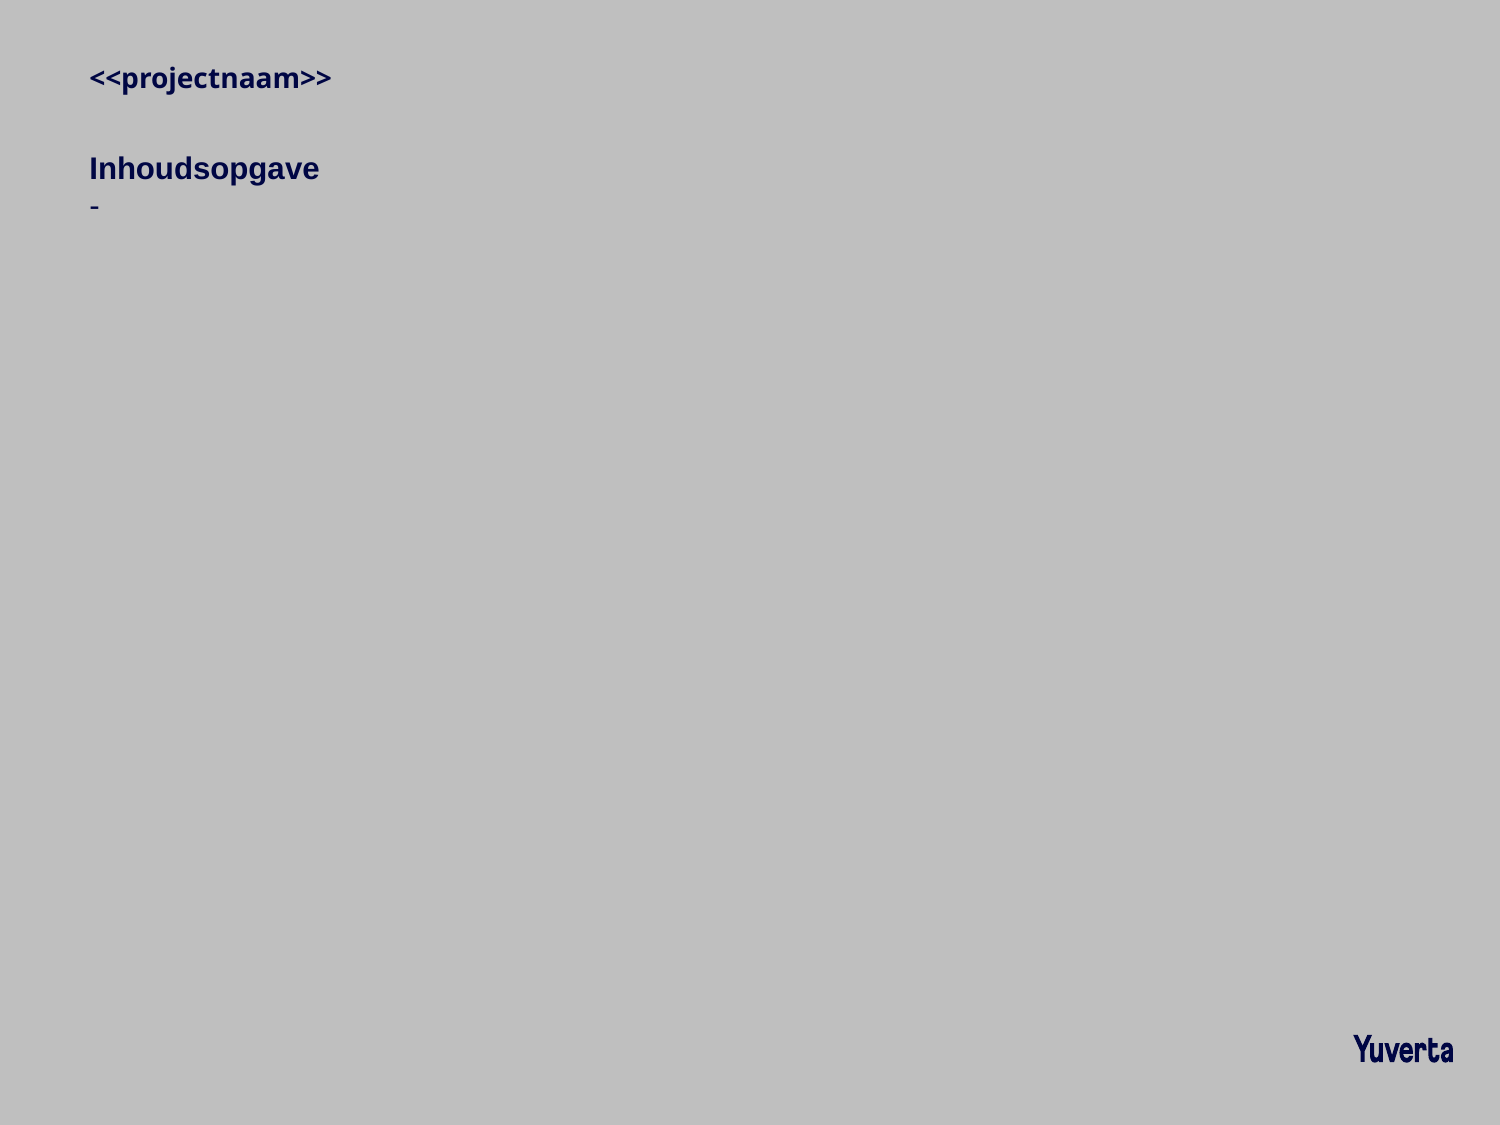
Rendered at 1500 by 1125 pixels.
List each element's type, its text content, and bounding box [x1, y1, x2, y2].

text_box <<projectnaam>> [74, 56, 1319, 140]
text_box Inhoudsopgave - [74, 140, 1426, 967]
